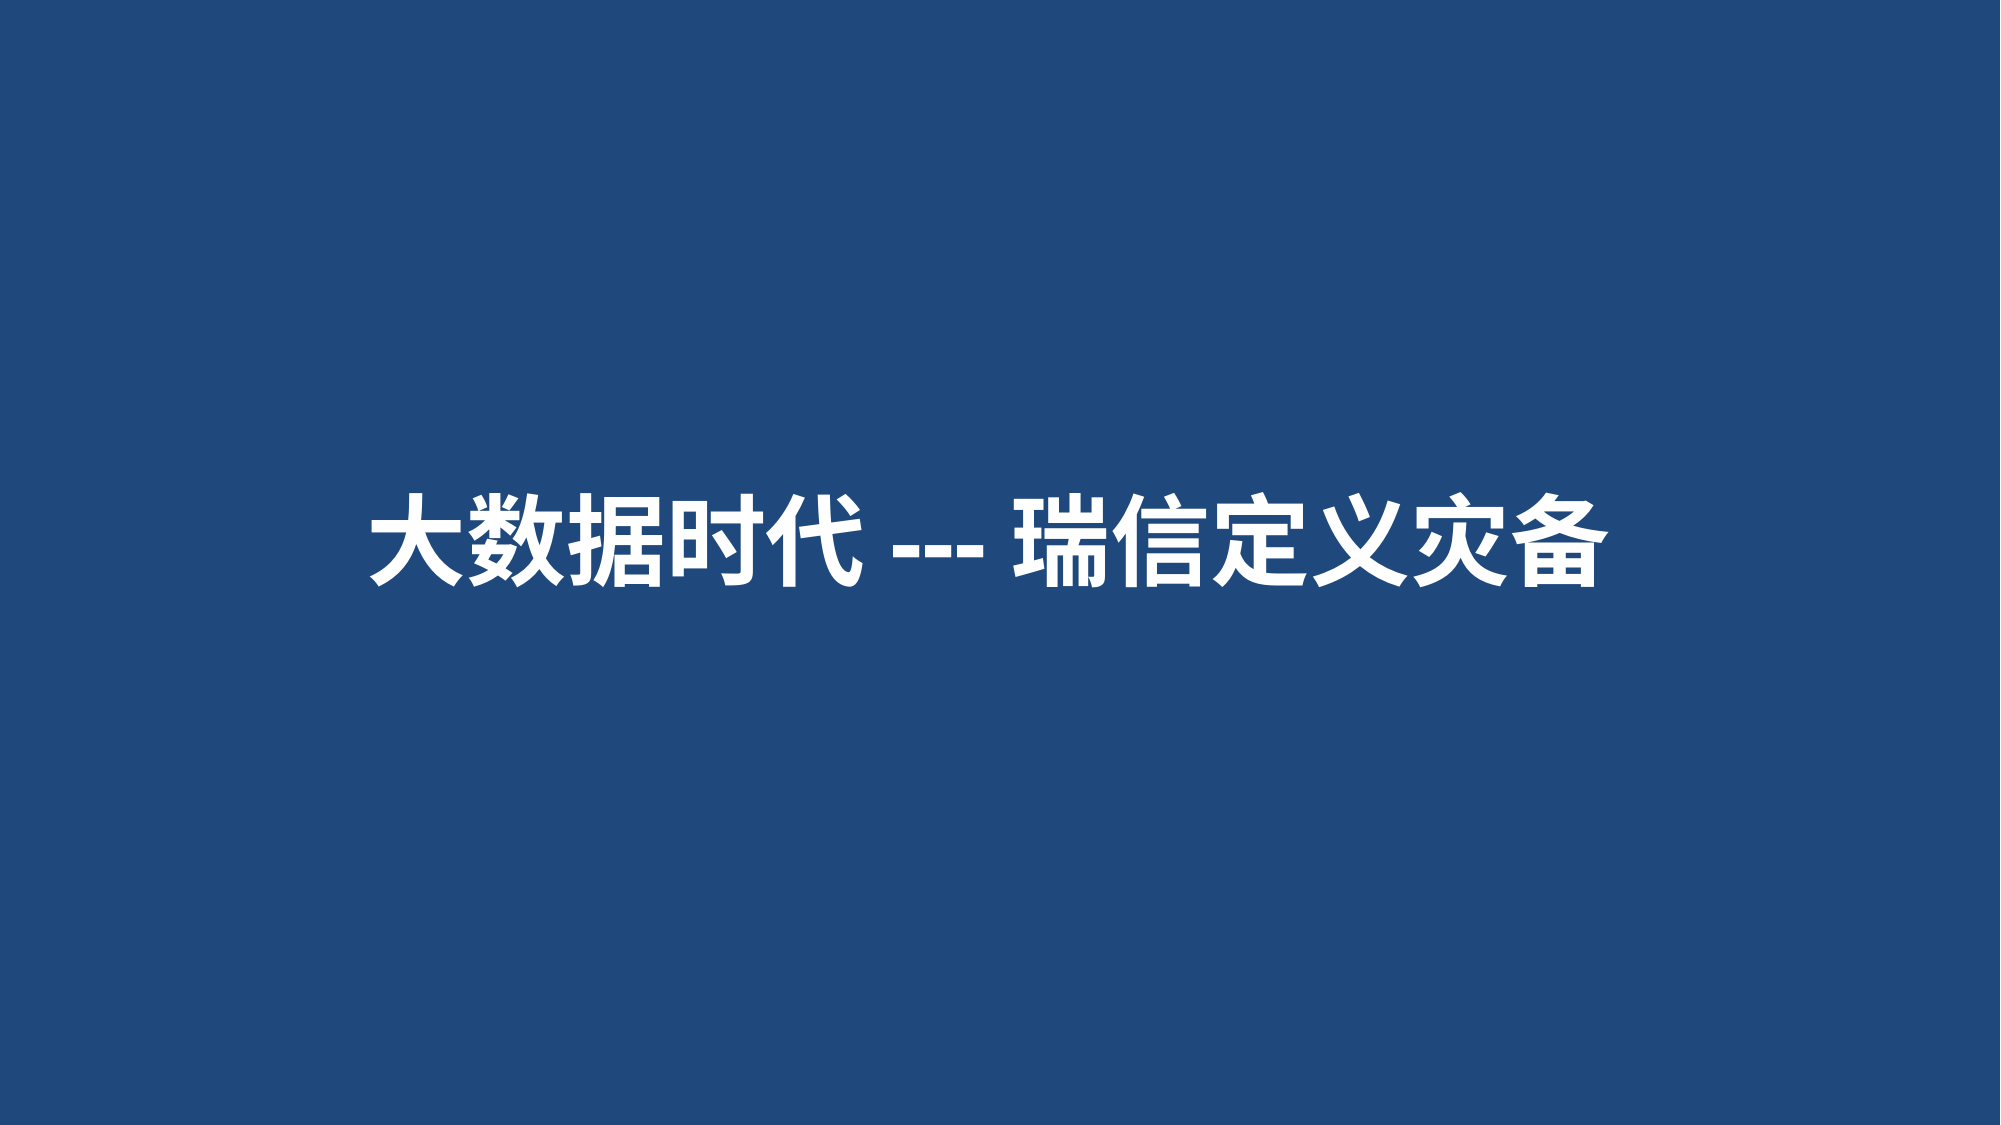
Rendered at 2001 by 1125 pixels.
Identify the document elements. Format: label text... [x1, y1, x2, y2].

text_box 大数据时代---瑞信定义灾备 [351, 471, 1626, 606]
